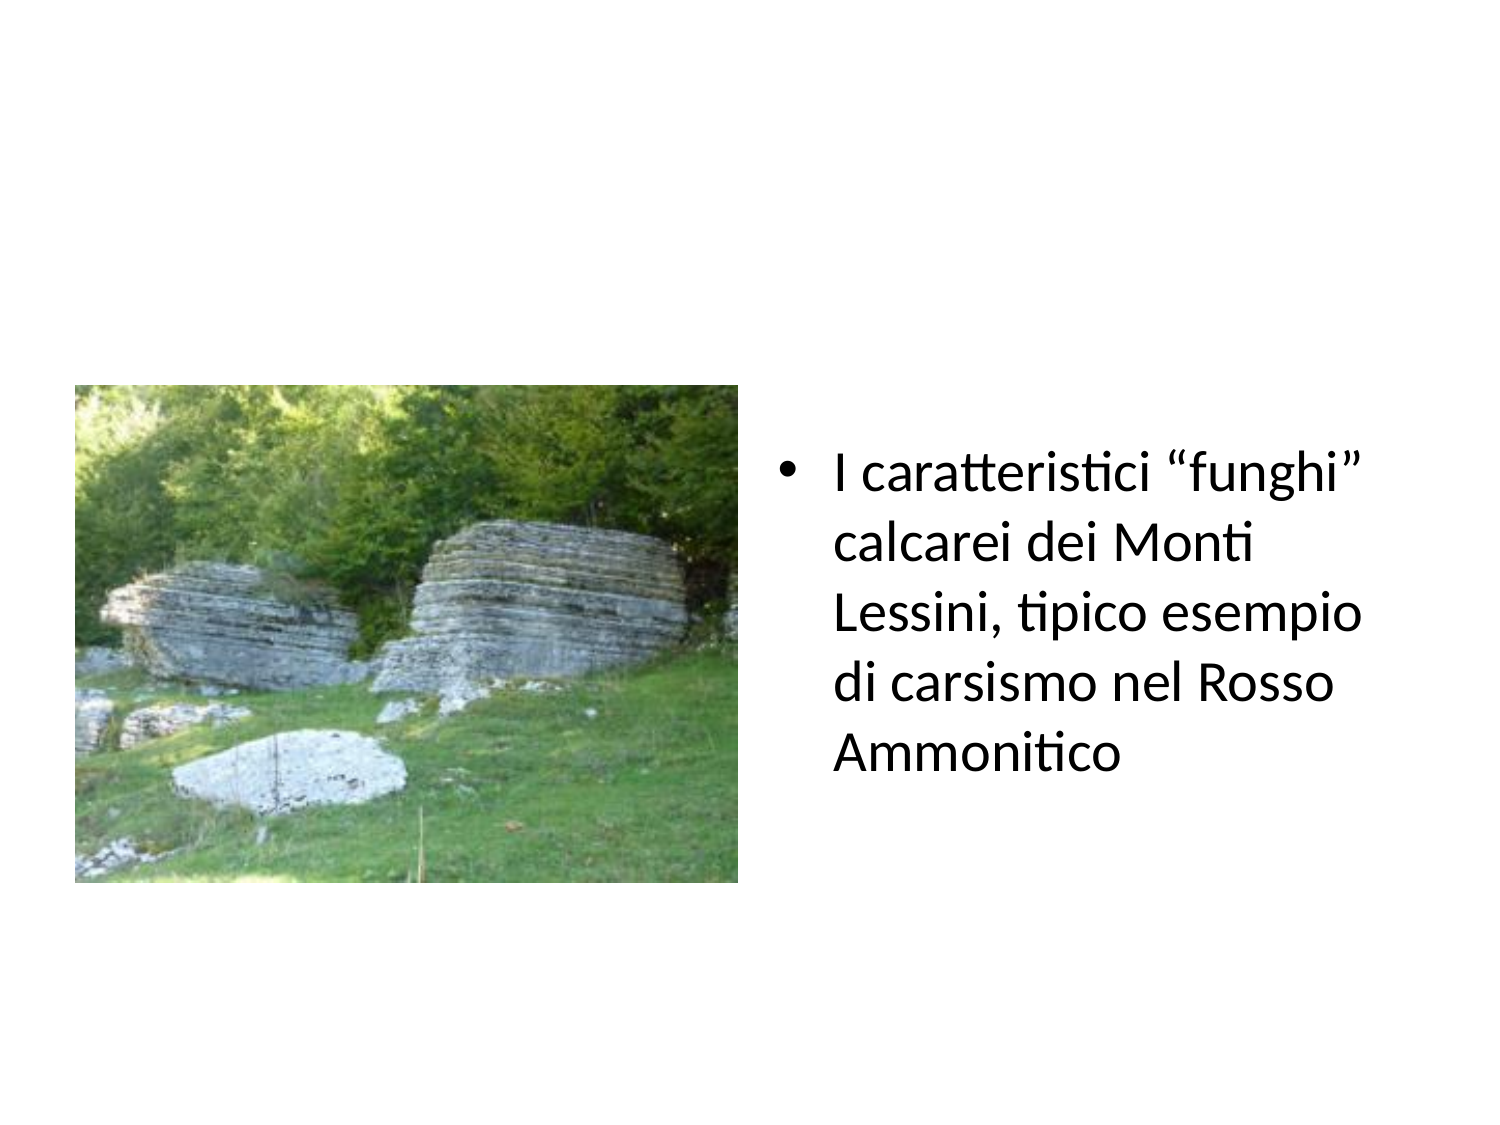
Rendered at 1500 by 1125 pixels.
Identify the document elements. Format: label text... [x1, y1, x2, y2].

list I caratteristici “funghi” calcarei dei Monti Lessini, tipico esempio di carsismo nel Rosso Ammonitico [762, 262, 1425, 1005]
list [74, 384, 738, 883]
